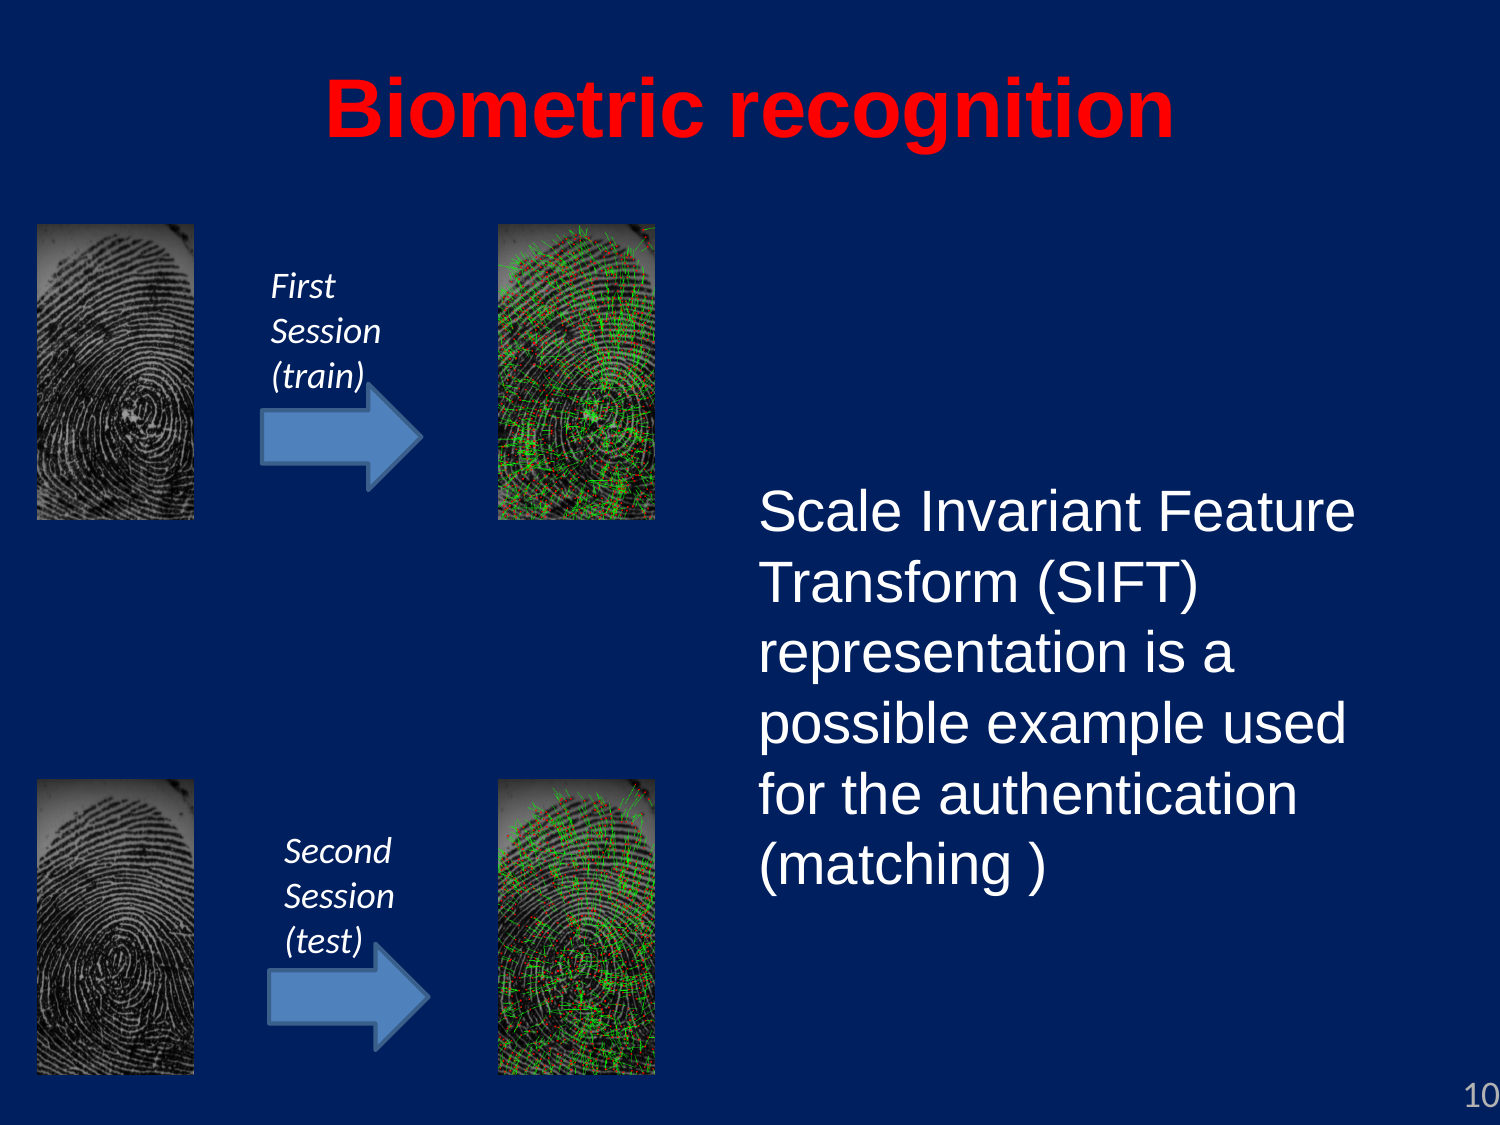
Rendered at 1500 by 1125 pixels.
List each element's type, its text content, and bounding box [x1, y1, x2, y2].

text_box [267, 968, 431, 1052]
text_box First Session (train) [255, 253, 433, 404]
title Biometric recognition [44, 53, 1456, 155]
text_box Second Session (test) [269, 818, 447, 969]
text_box [259, 404, 424, 492]
text_box Scale Invariant Feature Transform (SIFT) representation is a possible example used for the authentication (matching ) [741, 465, 1500, 904]
picture [497, 779, 655, 1076]
picture [37, 224, 194, 520]
slide_number 10 [1437, 1069, 1500, 1125]
picture [497, 224, 655, 520]
picture [37, 779, 194, 1076]
